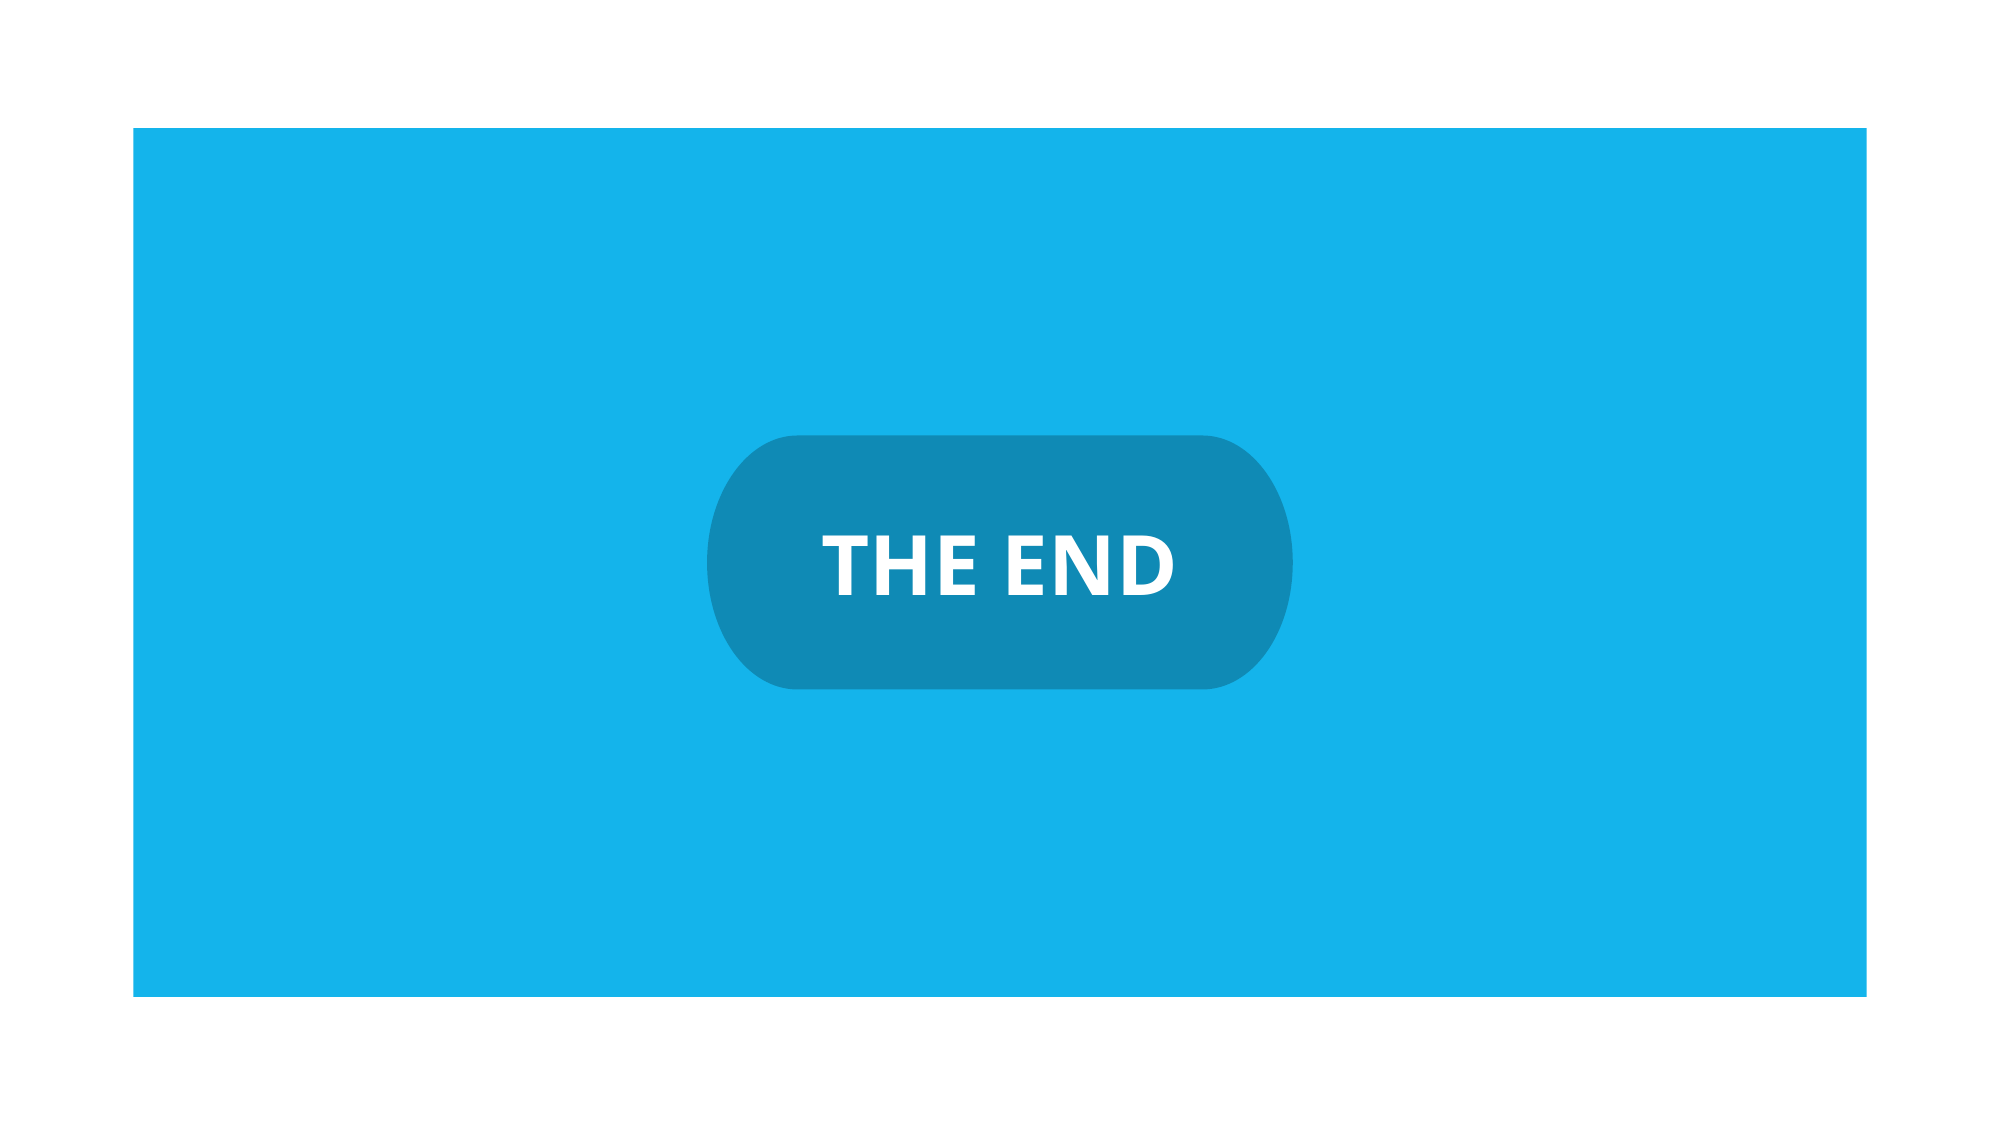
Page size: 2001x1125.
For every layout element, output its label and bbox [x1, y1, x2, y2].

text_box [707, 435, 1293, 690]
text_box [132, 127, 1868, 998]
